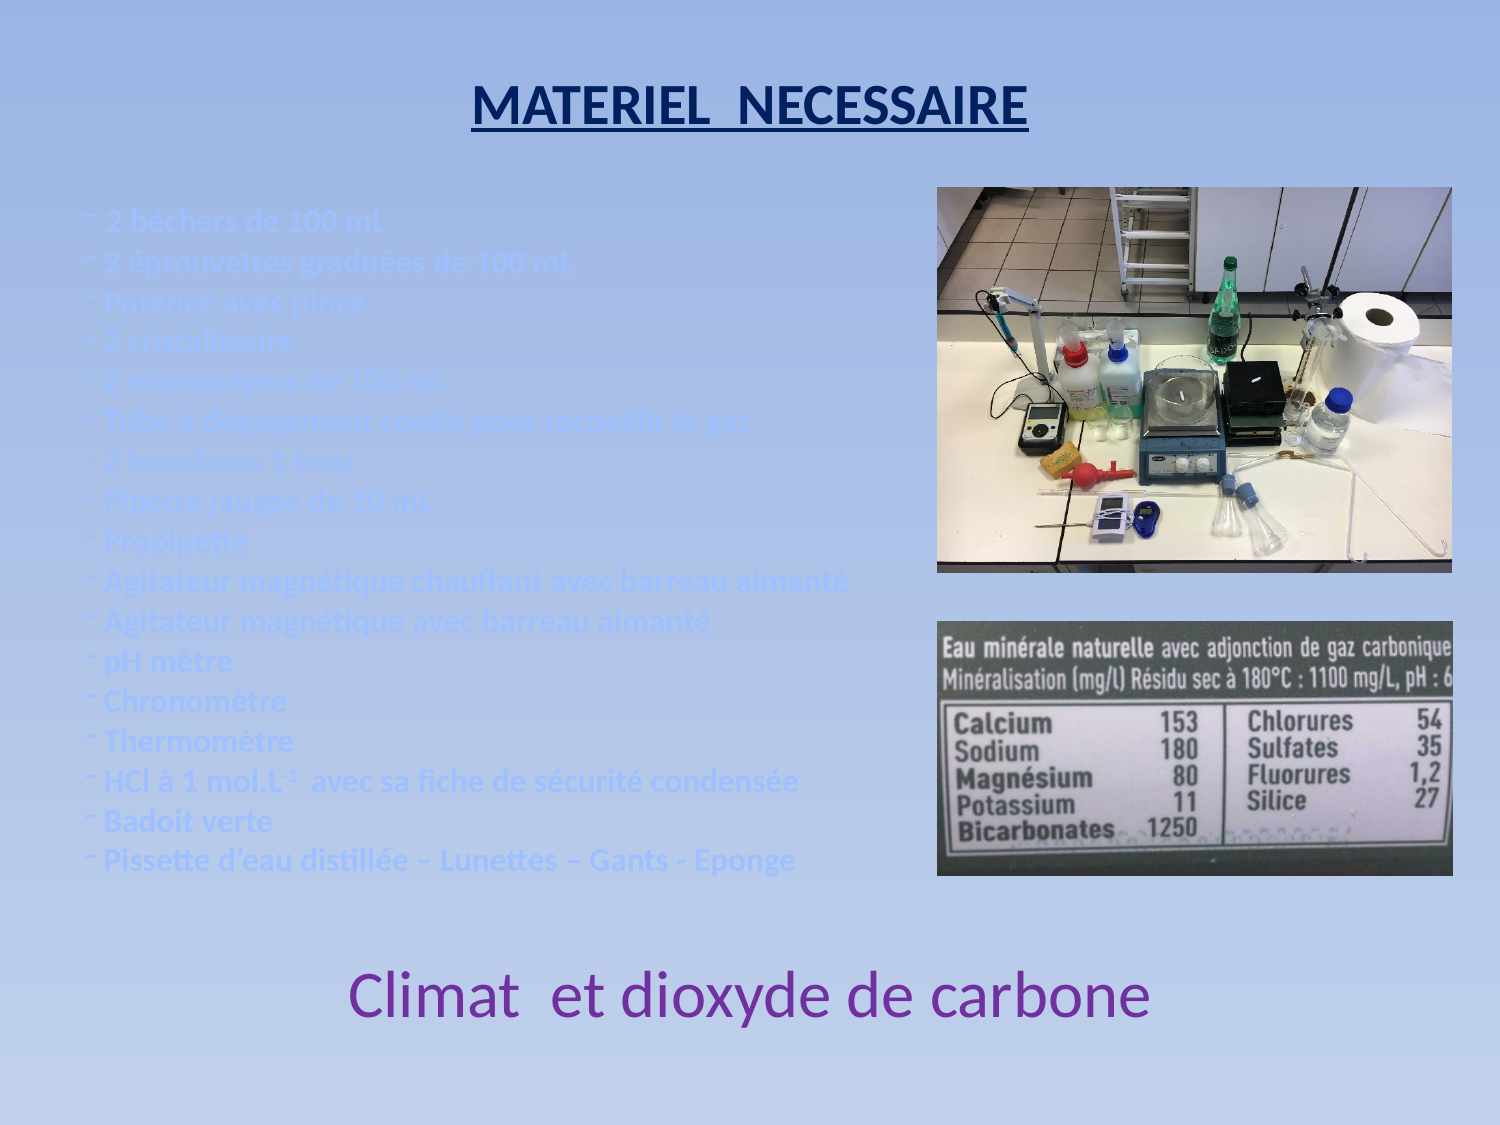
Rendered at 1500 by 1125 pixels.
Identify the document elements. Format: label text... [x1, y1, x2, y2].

picture [937, 187, 1452, 574]
footer Climat et dioxyde de carbone [222, 960, 1278, 1021]
text_box 2 béchers de 100 mL 2 éprouvettes graduées de 100 mL Potence avec pince 2 cristallisoirs 2 erlenmeyers de 100 mL Tube à dégagement coudé pour recueillir le gaz 2 bouchons 1 trou Pipette jaugée de 10 mL Propipette Agitateur magnétique chauffant avec barreau aimanté Agitateur magnétique avec barreau aimanté pH mètre Chronomètre Thermomètre HCl à 1 mol.L-1 avec sa fiche de sécurité condensée Badoit verte Pissette d’eau distillée – Lunettes – Gants - Eponge [70, 187, 914, 931]
picture [937, 620, 1454, 876]
text_box MATERIEL NECESSAIRE [234, 58, 1266, 144]
